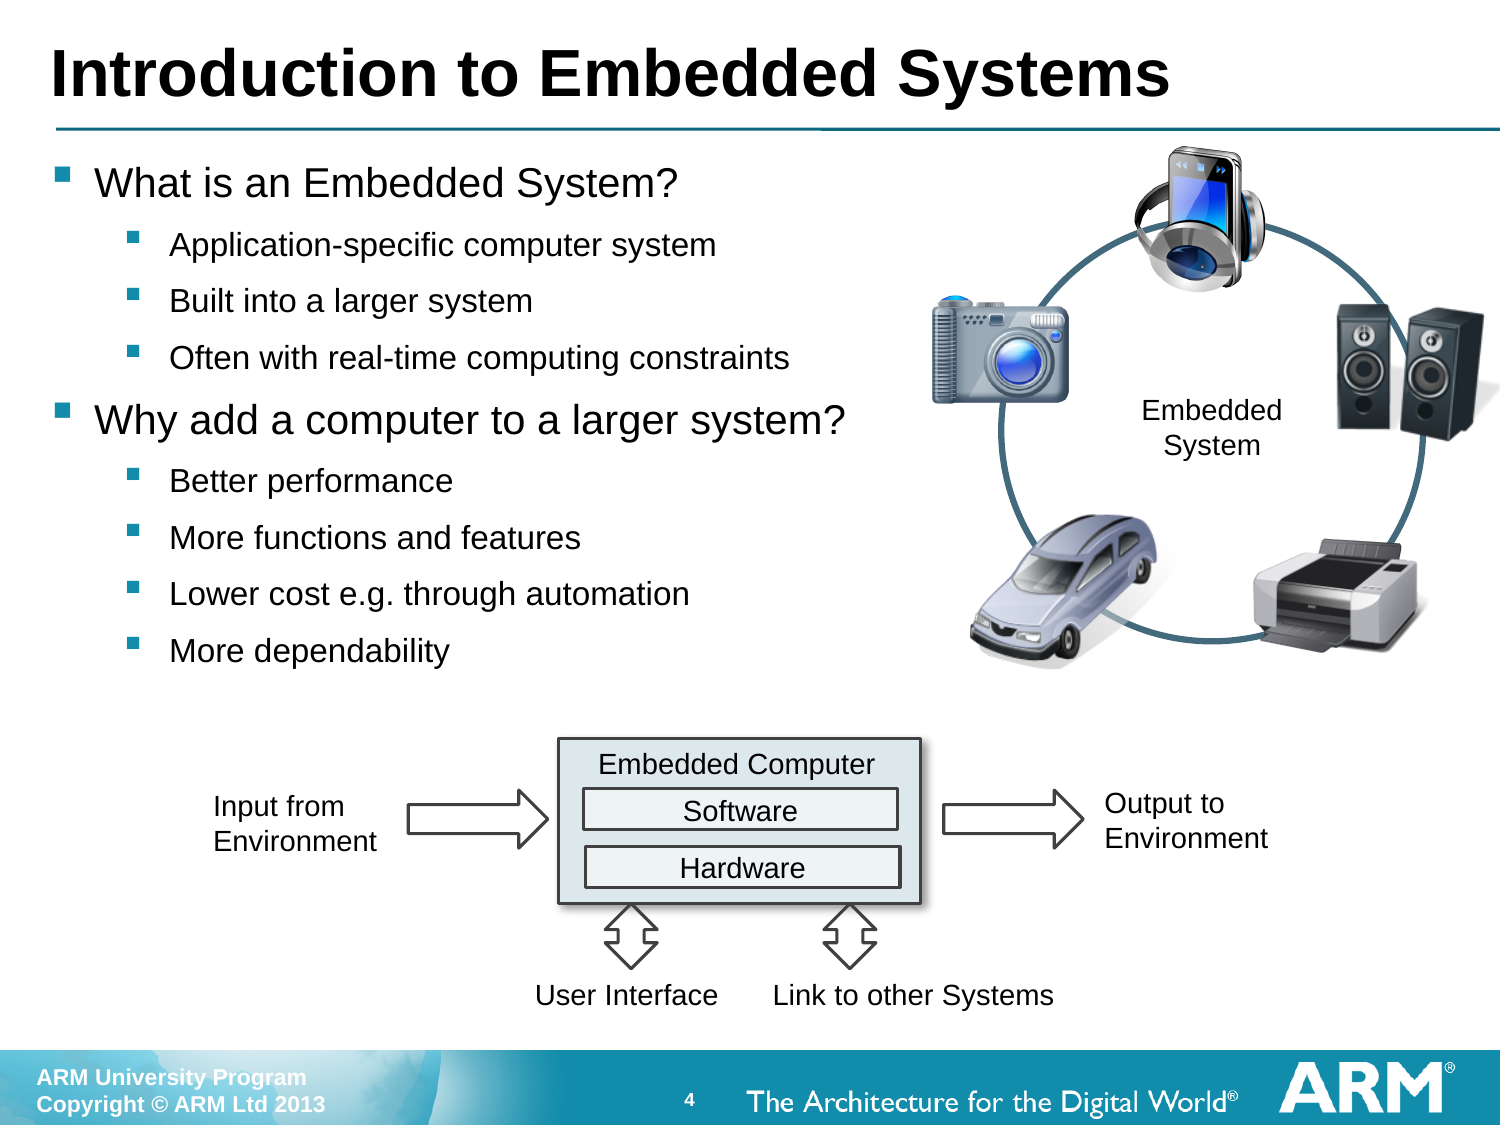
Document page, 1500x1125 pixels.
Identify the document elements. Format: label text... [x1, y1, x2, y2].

text_box [823, 912, 876, 968]
picture [1122, 145, 1271, 294]
list What is an Embedded System? Application-specific computer system Built into a larger system Often with real-time computing constraints Why add a computer to a larger system? Better performance More functions and features Lower cost e.g. through automation More dependability [35, 148, 921, 694]
text_box Output to Environment [1089, 777, 1402, 863]
text_box [427, 790, 548, 849]
text_box User Interface [500, 968, 754, 1019]
text_box Link to other Systems [756, 968, 1071, 1019]
text_box [943, 790, 1084, 849]
title Introduction to Embedded Systems [35, 1, 1476, 139]
text_box Embedded System [1125, 383, 1300, 469]
text_box [605, 912, 658, 968]
picture [963, 493, 1178, 708]
picture [0, 780, 1500, 1125]
text_box Input from Environment [198, 779, 427, 865]
picture [918, 274, 1084, 440]
picture [1324, 276, 1500, 471]
text_box [1002, 229, 1418, 642]
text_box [557, 737, 921, 904]
picture [1245, 508, 1431, 693]
